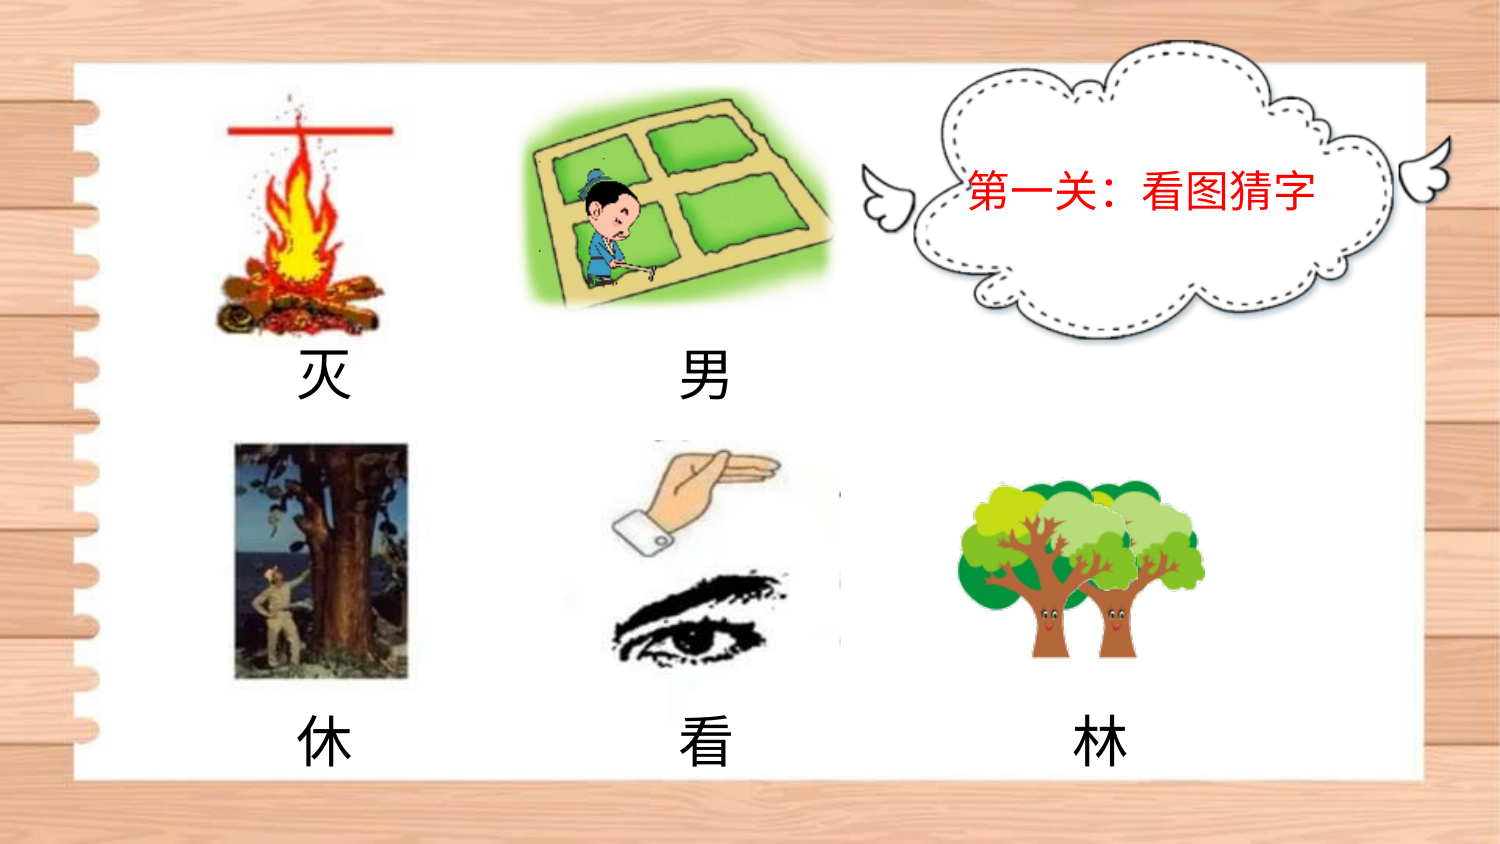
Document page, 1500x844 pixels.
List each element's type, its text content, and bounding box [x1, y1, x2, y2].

text_box 林 [1061, 700, 1225, 780]
picture [0, 0, 1500, 844]
text_box 灭 [285, 362, 394, 413]
text_box 看 [666, 727, 794, 780]
text_box 男 [666, 333, 756, 413]
text_box [233, 271, 886, 460]
text_box 休 [285, 700, 519, 780]
